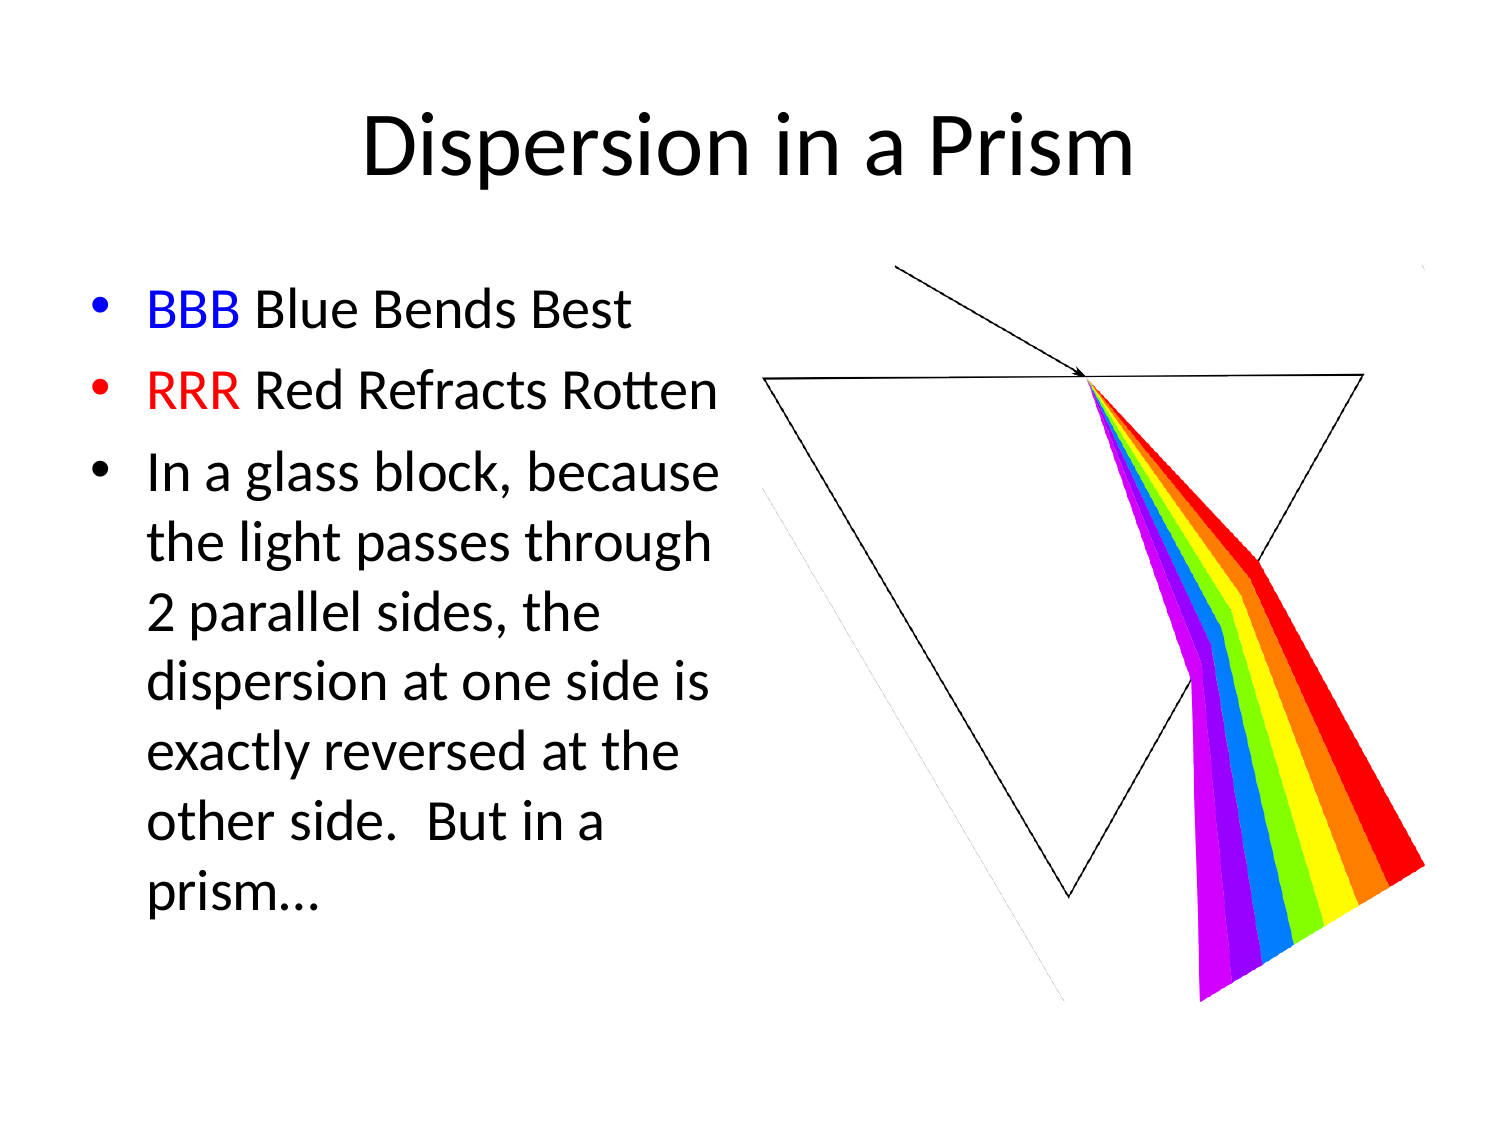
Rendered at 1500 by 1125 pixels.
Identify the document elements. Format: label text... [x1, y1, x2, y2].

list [762, 262, 1426, 1006]
title Dispersion in a Prism [75, 45, 1425, 233]
list BBB Blue Bends Best RRR Red Refracts Rotten In a glass block, because the light passes through 2 parallel sides, the dispersion at one side is exactly reversed at the other side. But in a prism… [75, 262, 738, 1005]
